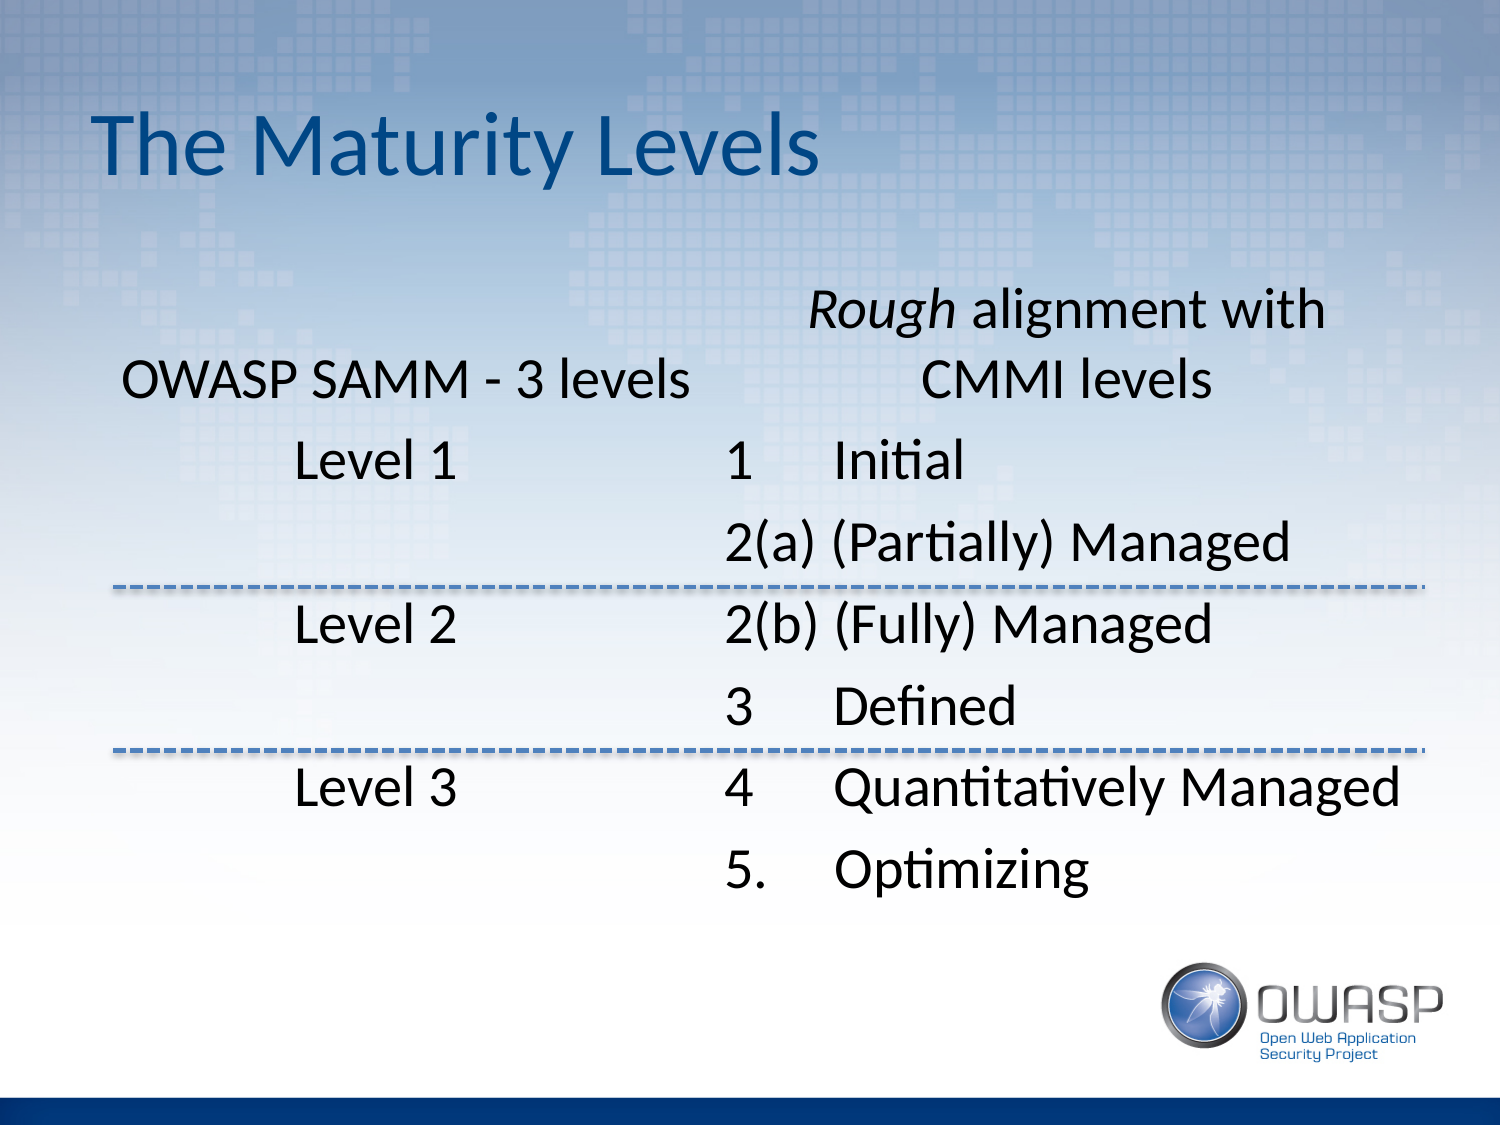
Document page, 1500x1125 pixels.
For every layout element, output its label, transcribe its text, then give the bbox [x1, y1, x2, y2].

list OWASP SAMM - 3 levels Level 1 Level 2 Level 3 [75, 262, 709, 1005]
list Rough alignment with CMMI levels 1 Initial 2(a) (Partially) Managed 2(b) (Fully) Managed 3 Defined 4 Quantitatively Managed 5. Optimizing [709, 262, 1425, 585]
title The Maturity Levels [75, 45, 1425, 233]
picture [0, 0, 1500, 1125]
list Rough alignment with CMMI levels 1 Initial 2(a) (Partially) Managed 2(b) (Fully) Managed 3 Defined 4 Quantitatively Managed 5. Optimizing [709, 596, 1425, 748]
list Rough alignment with CMMI levels 1 Initial 2(a) (Partially) Managed 2(b) (Fully) Managed 3 Defined 4 Quantitatively Managed 5. Optimizing [709, 759, 1425, 1005]
